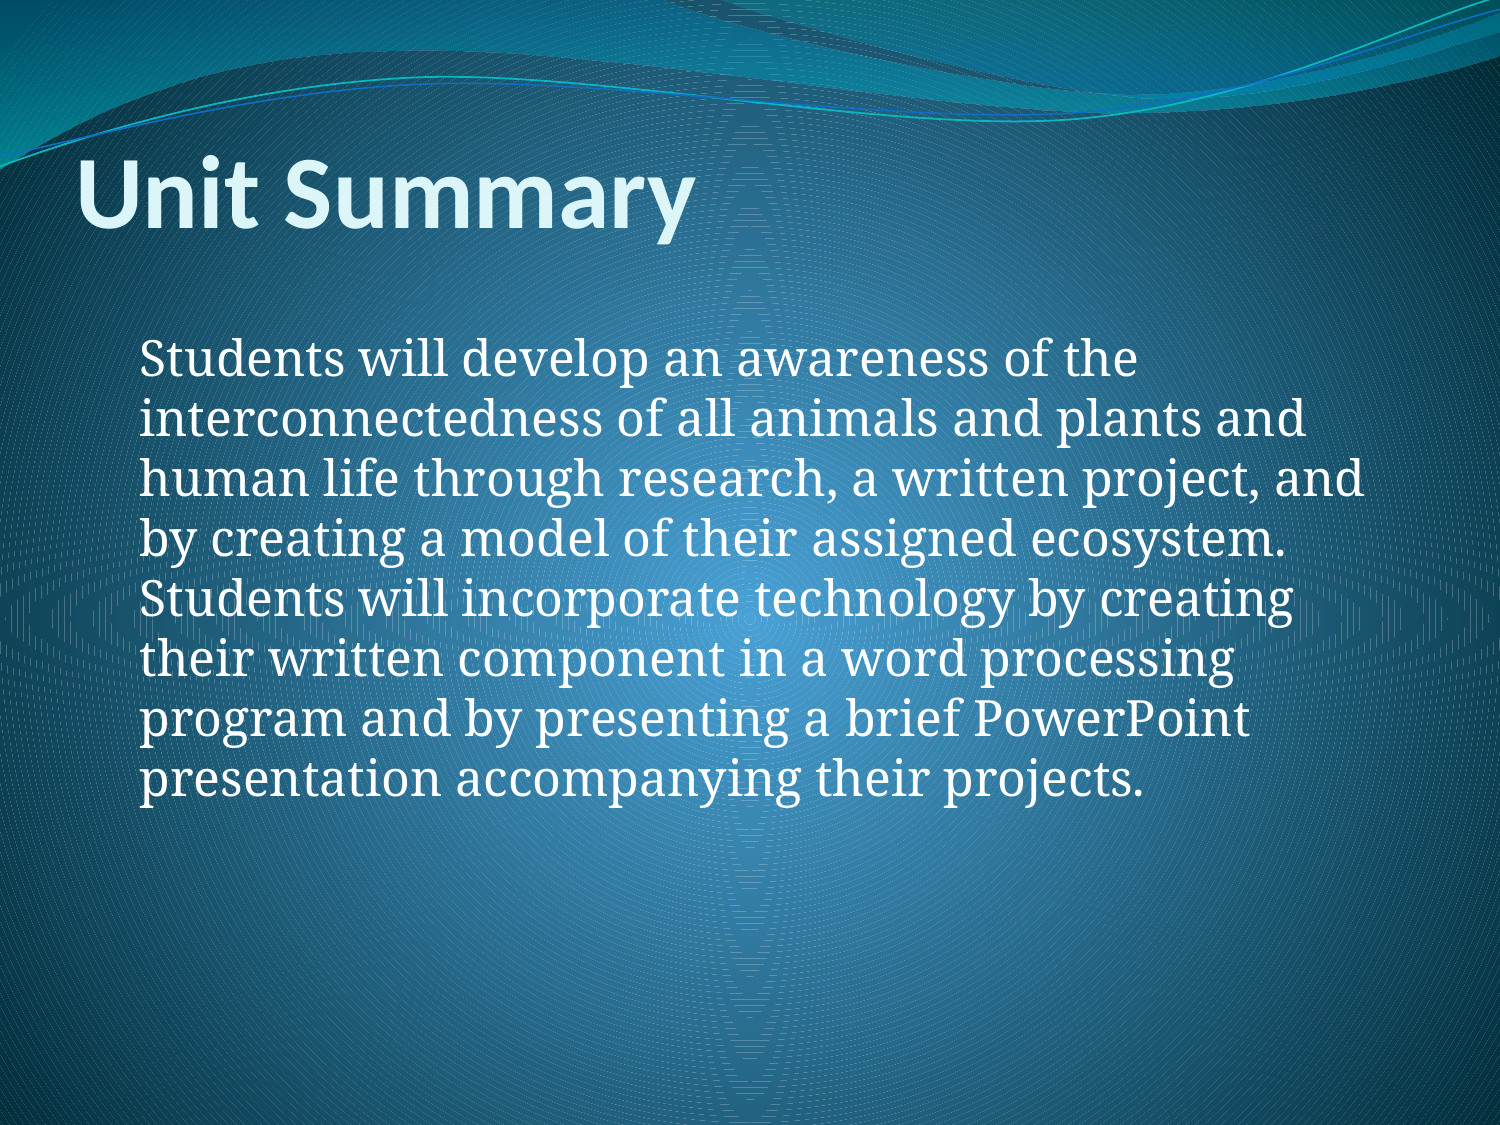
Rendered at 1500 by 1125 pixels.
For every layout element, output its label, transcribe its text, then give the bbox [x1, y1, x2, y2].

list Students will develop an awareness of the interconnectedness of all animals and plants and human life through research, a written project, and by creating a model of their assigned ecosystem. Students will incorporate technology by creating their written component in a word processing program and by presenting a brief PowerPoint presentation accompanying their projects. [125, 319, 1413, 838]
title Unit Summary [75, 62, 1425, 250]
